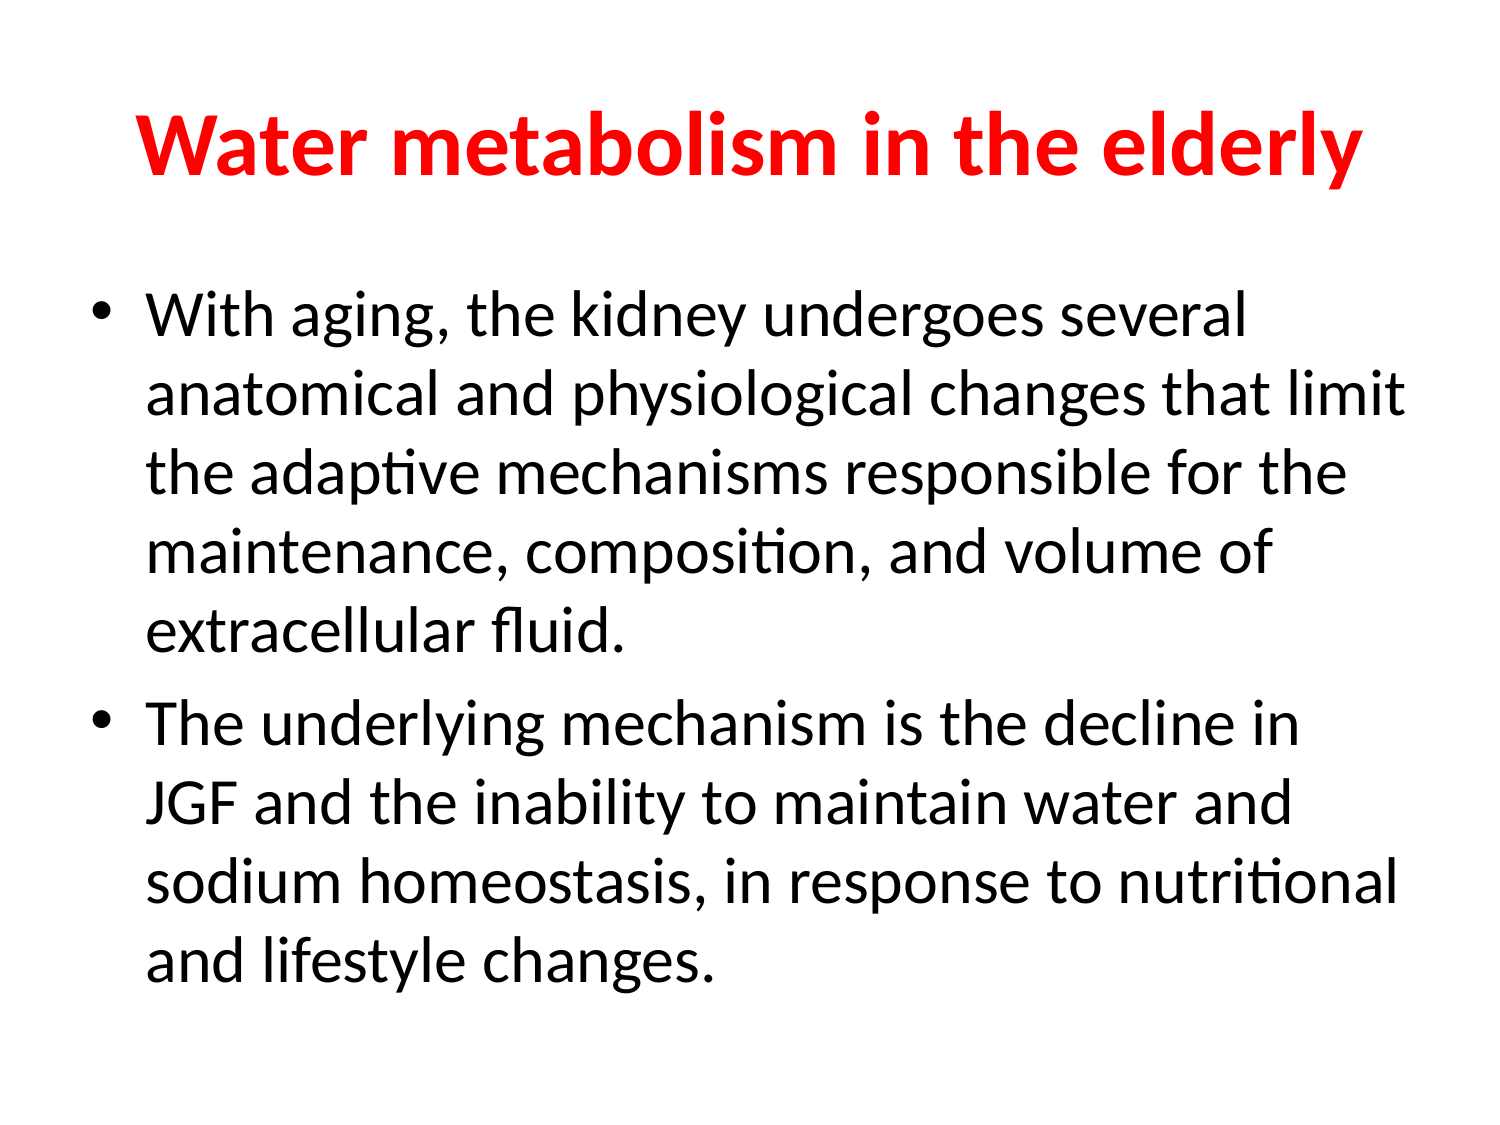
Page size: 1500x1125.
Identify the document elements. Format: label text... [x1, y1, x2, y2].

list With aging, the kidney undergoes several anatomical and physiological changes that limit the adaptive mechanisms responsible for the maintenance, composition, and volume of extracellular fluid. The underlying mechanism is the decline in JGF and the inability to maintain water and sodium homeostasis, in response to nutritional and lifestyle changes. [75, 262, 1425, 1005]
title Water metabolism in the elderly [75, 45, 1425, 233]
